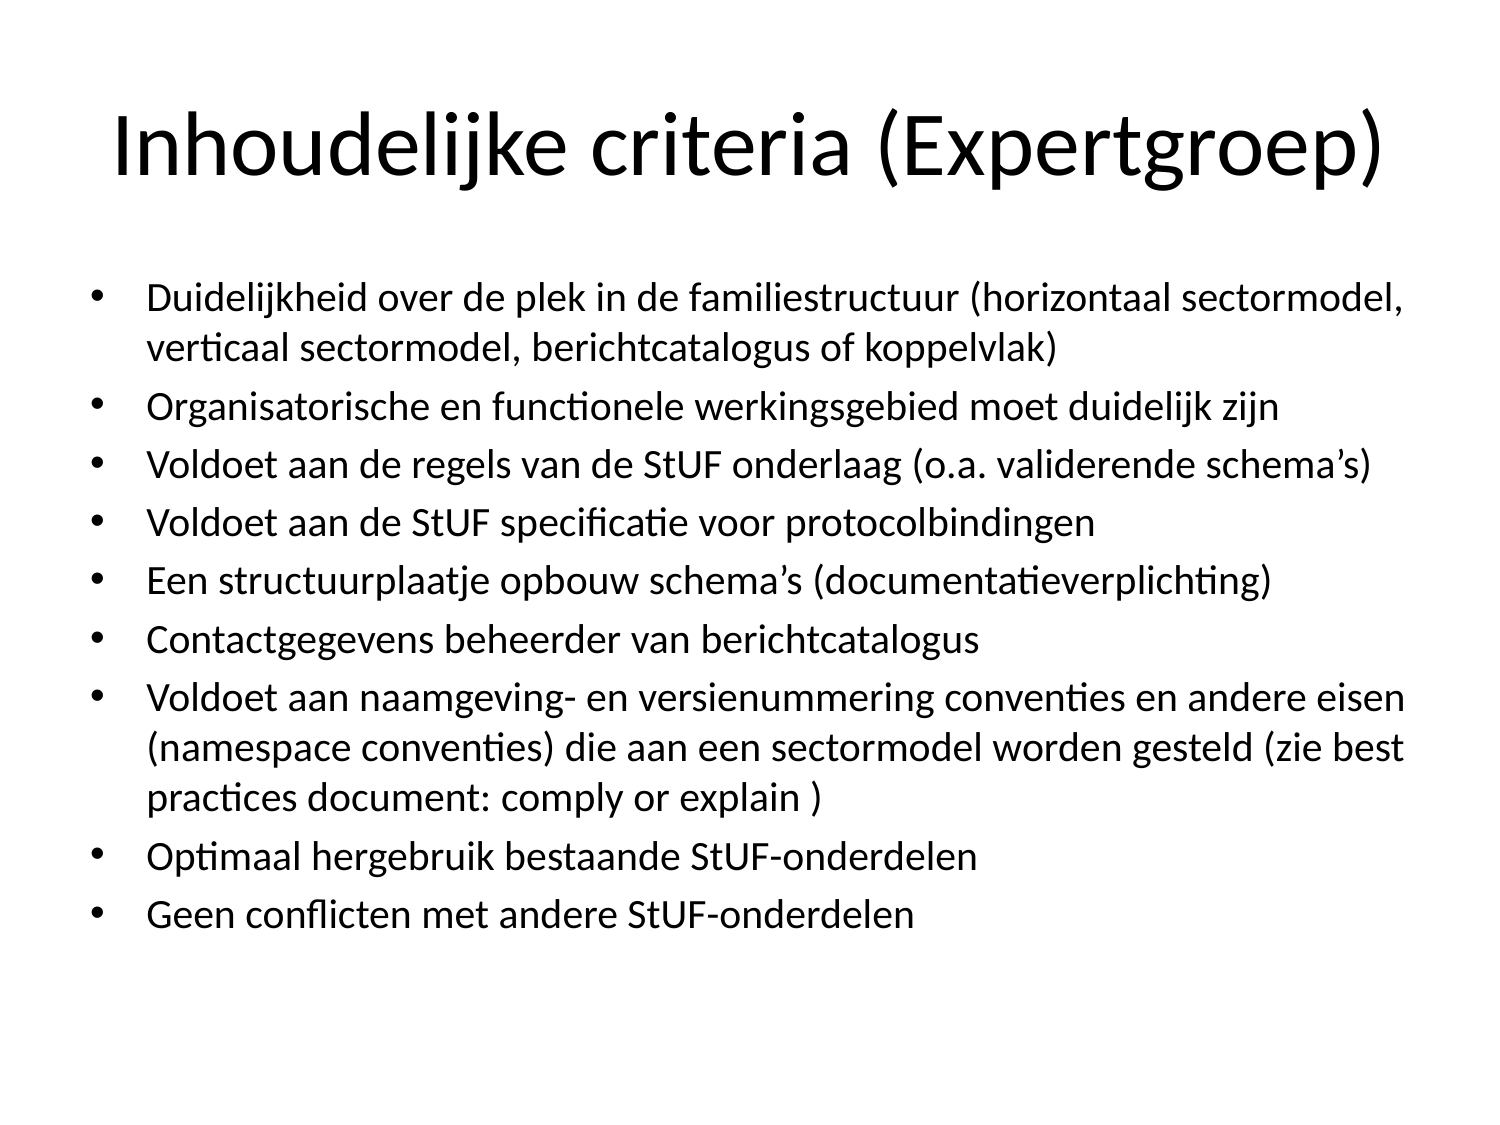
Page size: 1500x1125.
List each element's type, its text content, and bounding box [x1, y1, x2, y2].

list Duidelijkheid over de plek in de familiestructuur (horizontaal sectormodel, verticaal sectormodel, berichtcatalogus of koppelvlak) Organisatorische en functionele werkingsgebied moet duidelijk zijn Voldoet aan de regels van de StUF onderlaag (o.a. validerende schema’s) Voldoet aan de StUF specificatie voor protocolbindingen Een structuurplaatje opbouw schema’s (documentatieverplichting) Contactgegevens beheerder van berichtcatalogus Voldoet aan naamgeving- en versienummering conventies en andere eisen (namespace conventies) die aan een sectormodel worden gesteld (zie best practices document: comply or explain ) Optimaal hergebruik bestaande StUF-onderdelen Geen conflicten met andere StUF-onderdelen [75, 262, 1425, 1005]
title Inhoudelijke criteria (Expertgroep) [75, 45, 1425, 233]
